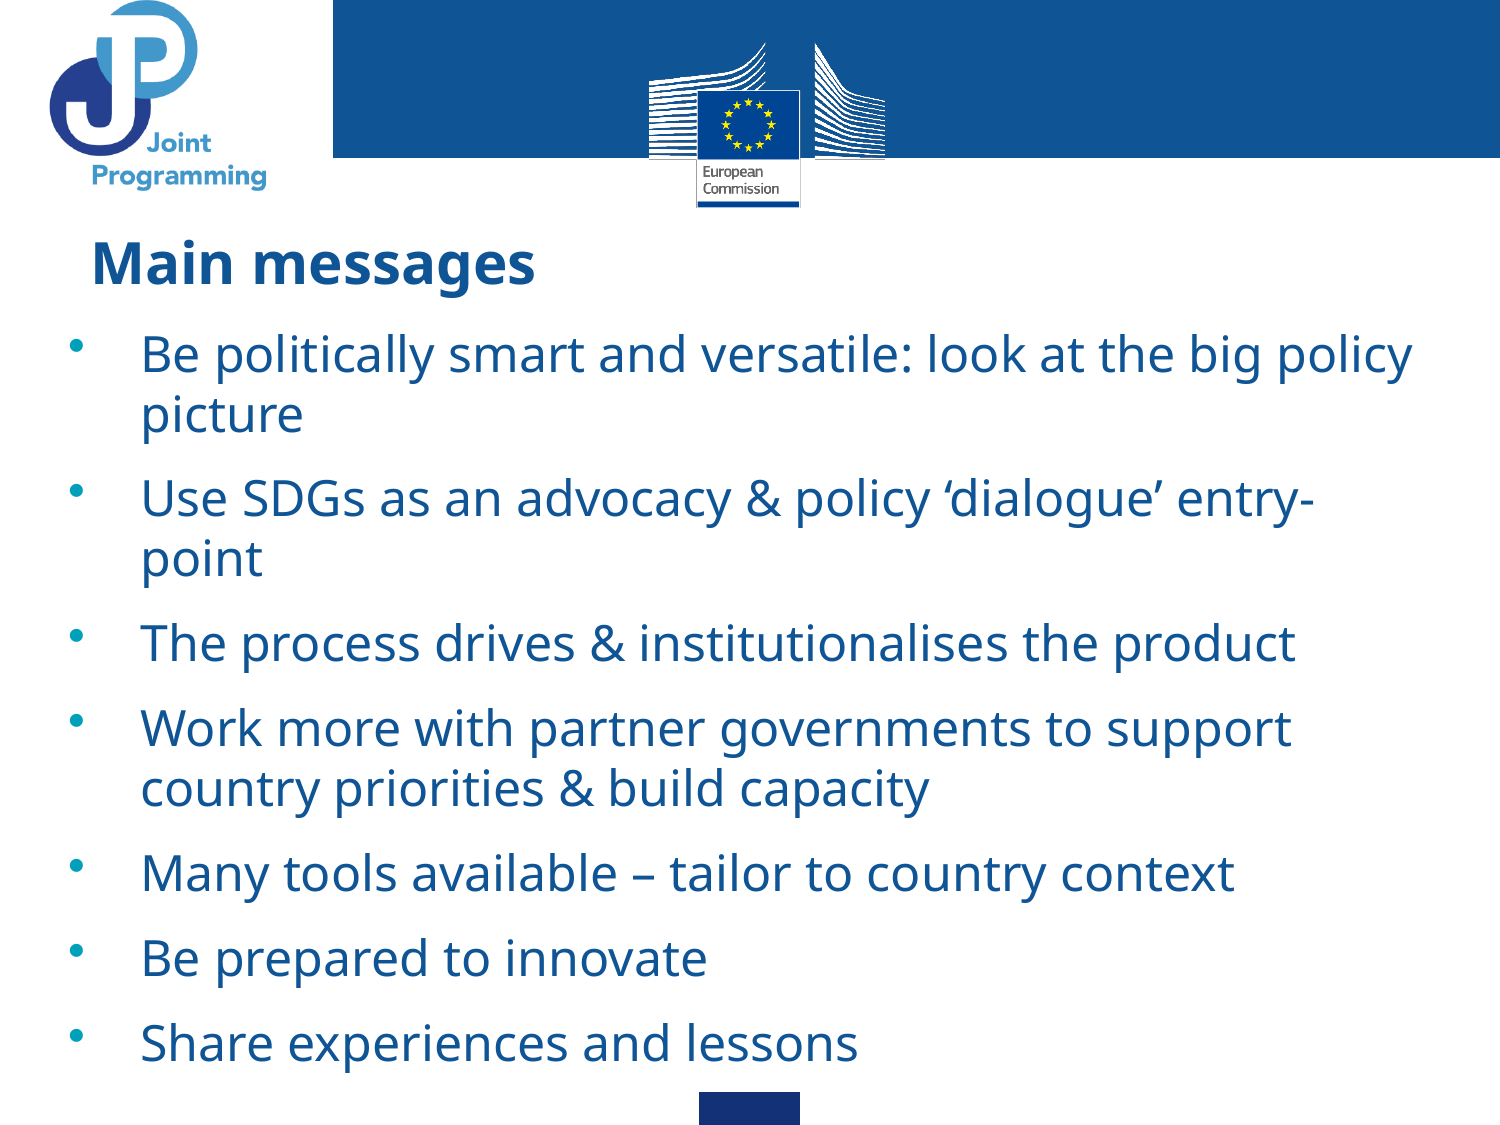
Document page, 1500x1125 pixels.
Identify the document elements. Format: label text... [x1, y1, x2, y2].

title Main messages [75, 184, 1425, 314]
picture [0, 0, 333, 195]
picture [649, 42, 885, 184]
list Be politically smart and versatile: look at the big policy picture Use SDGs as an advocacy & policy ‘dialogue’ entry-point The process drives & institutionalises the product Work more with partner governments to support country priorities & build capacity Many tools available – tailor to country context Be prepared to innovate Share experiences and lessons [53, 314, 1447, 1045]
